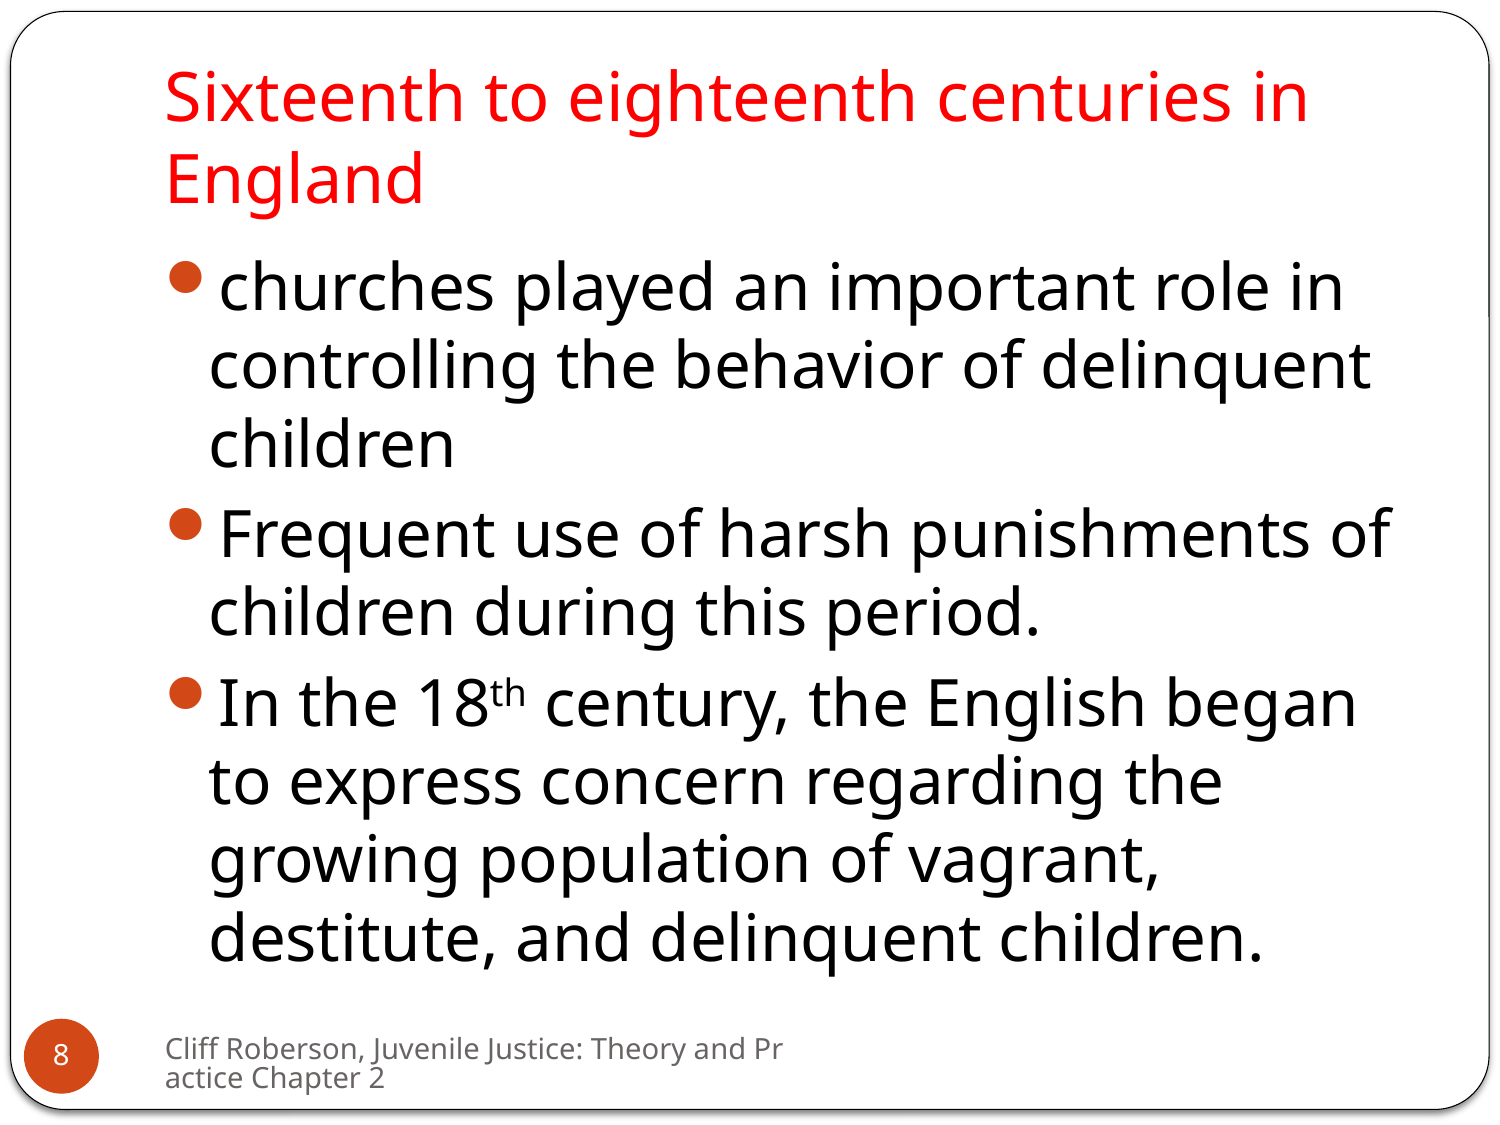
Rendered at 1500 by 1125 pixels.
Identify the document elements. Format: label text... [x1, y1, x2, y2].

footer Cliff Roberson, Juvenile Justice: Theory and Practice Chapter 2 [150, 1012, 800, 1088]
slide_number 8 [23, 1018, 99, 1094]
list churches played an important role in controlling the behavior of delinquent children Frequent use of harsh punishments of children during this period. In the 18th century, the English began to express concern regarding the growing population of vagrant, destitute, and delinquent children. [150, 237, 1425, 988]
title Sixteenth to eighteenth centuries in England [150, 45, 1425, 233]
